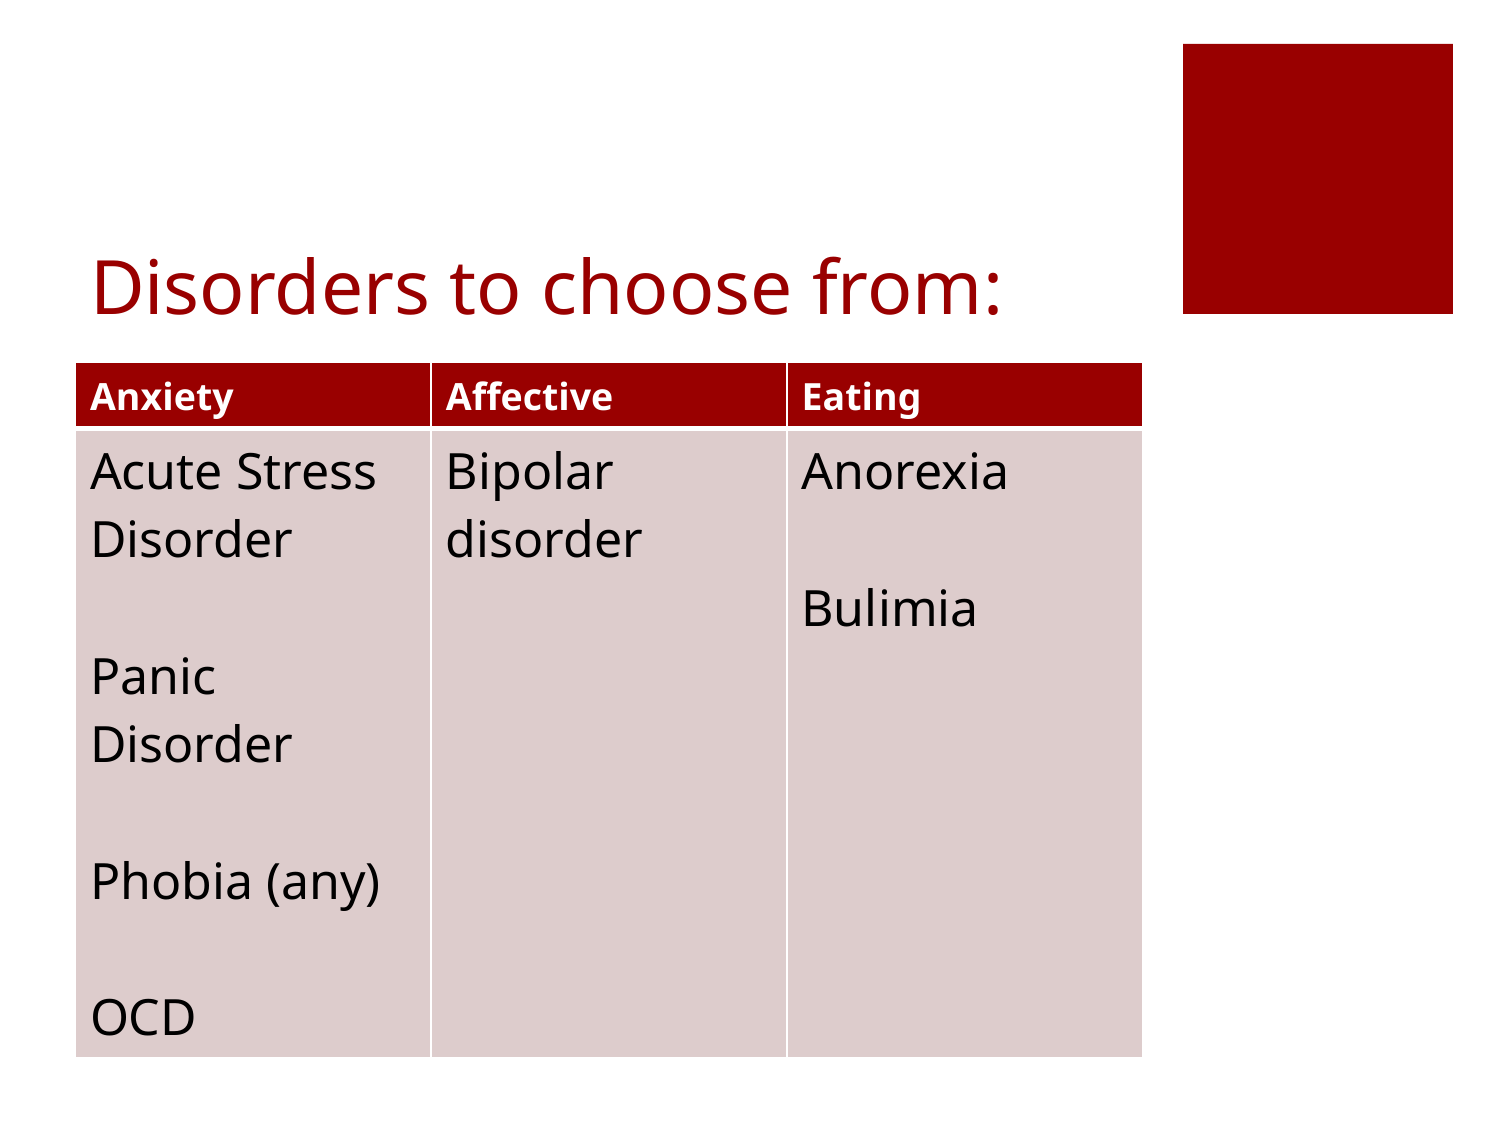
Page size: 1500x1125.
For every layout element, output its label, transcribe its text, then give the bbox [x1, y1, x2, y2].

title Disorders to choose from: [75, 149, 1143, 338]
table_header Anxiety [76, 363, 430, 426]
table_header Eating [788, 363, 1142, 426]
table_cell Acute Stress Disorder Panic Disorder Phobia (any) OCD [76, 431, 430, 1057]
table_header Affective [432, 363, 786, 426]
table_cell Anorexia Bulimia [788, 431, 1142, 1057]
table_cell Bipolar disorder [432, 431, 786, 1057]
